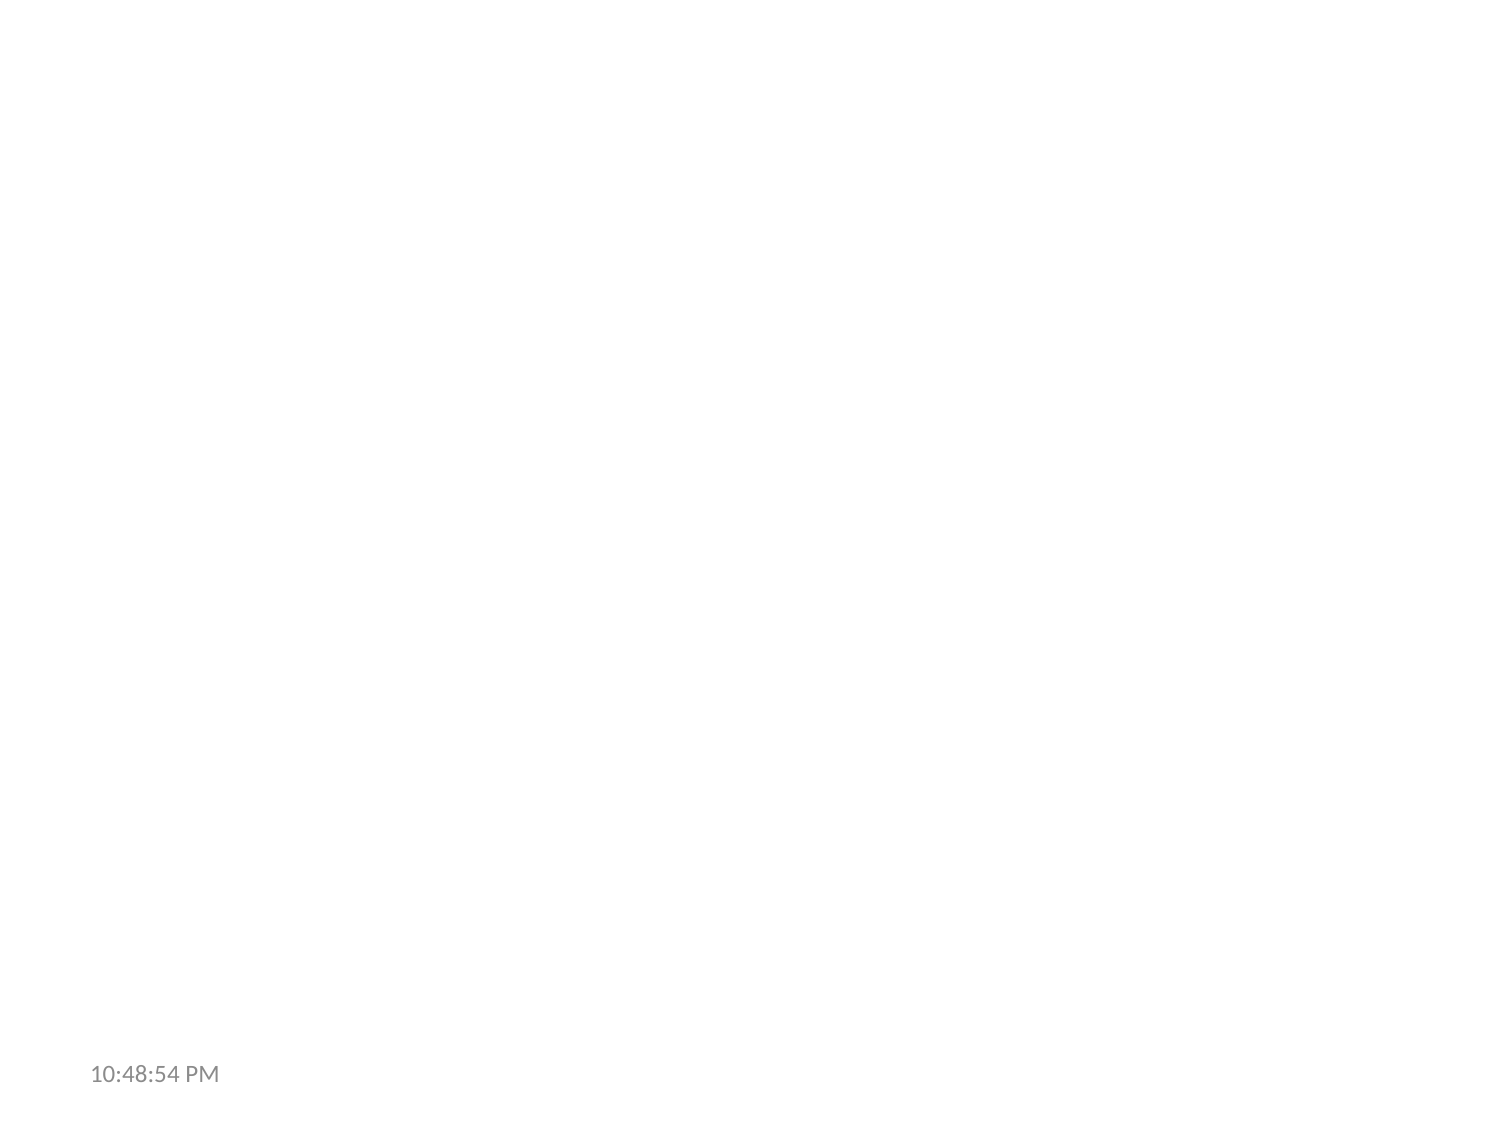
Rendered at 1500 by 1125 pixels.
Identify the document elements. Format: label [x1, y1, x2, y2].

slide_number [75, 1042, 425, 1103]
